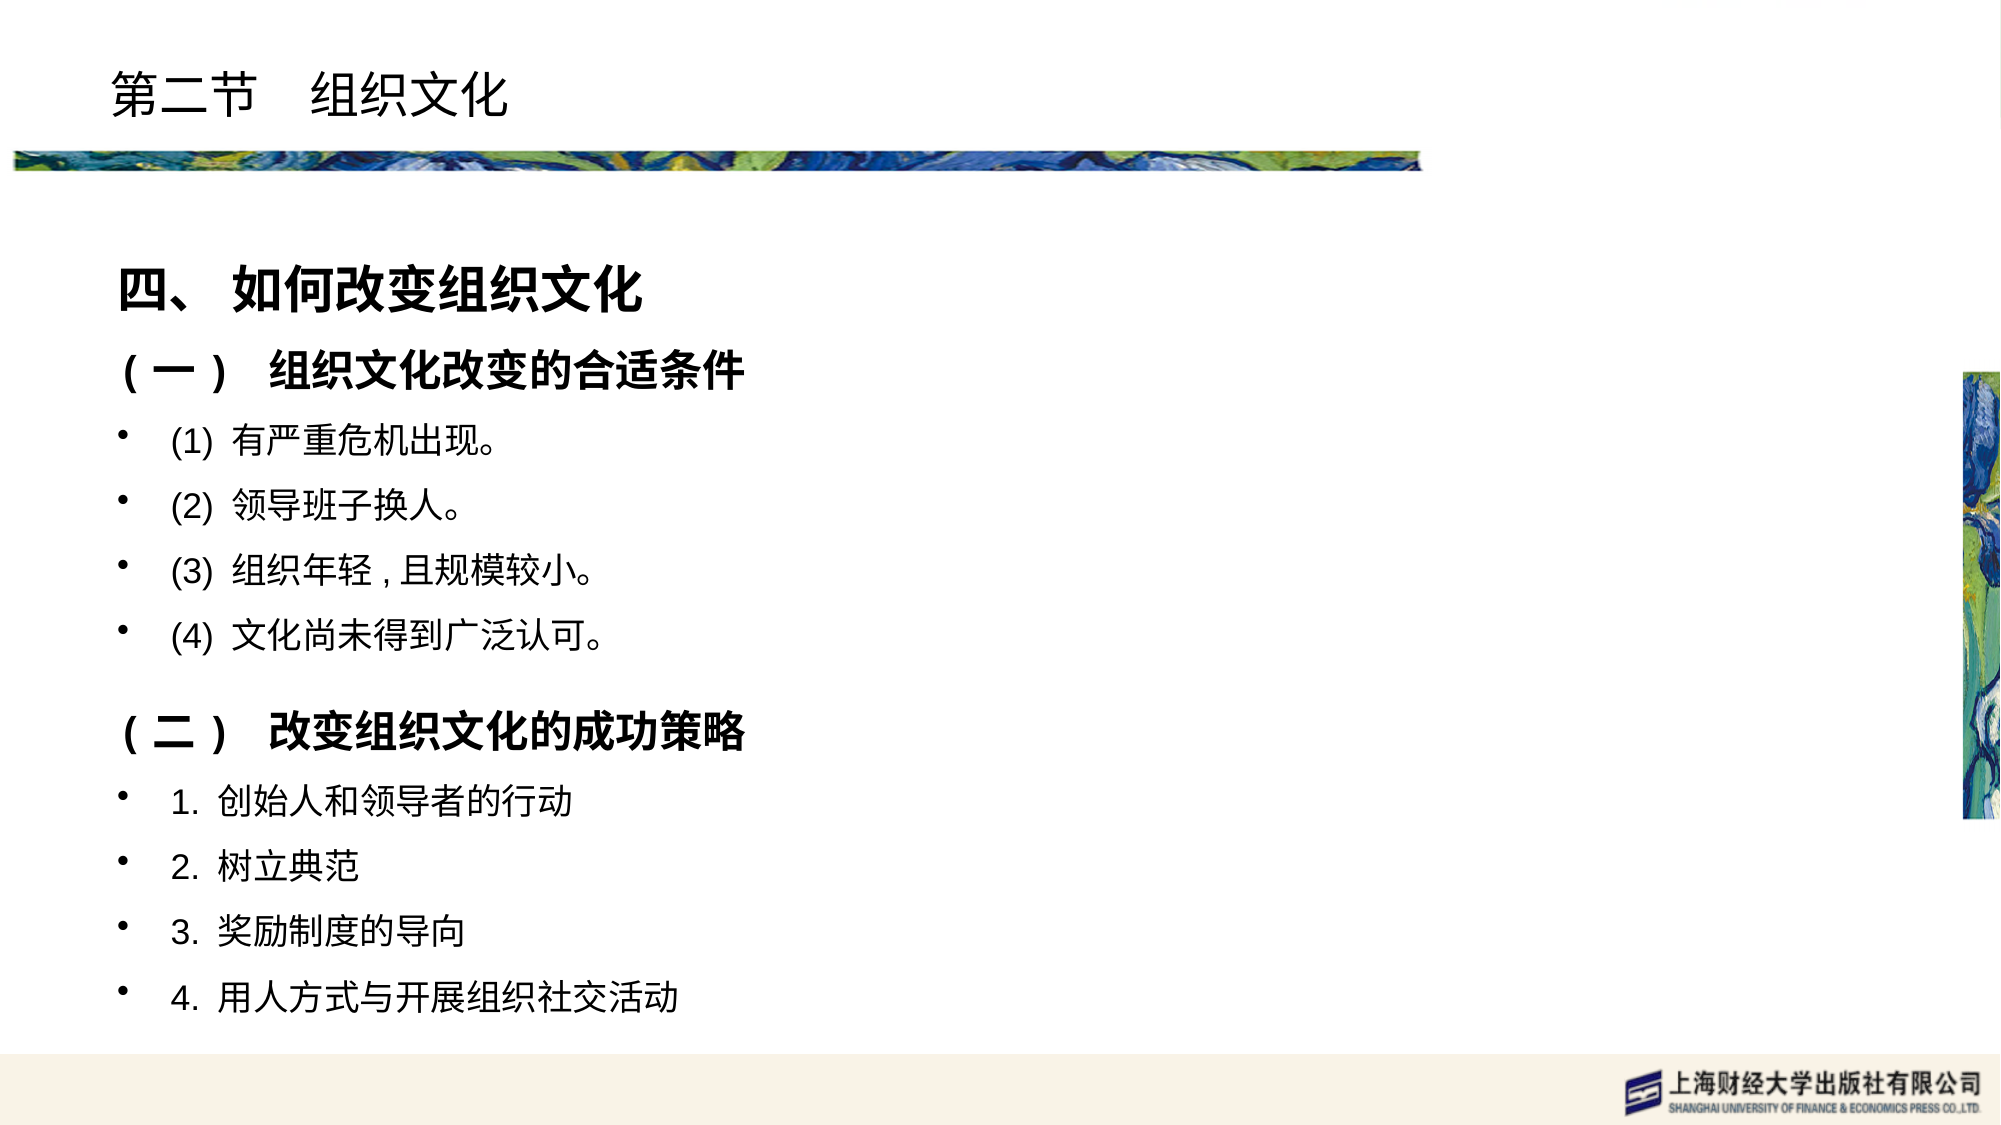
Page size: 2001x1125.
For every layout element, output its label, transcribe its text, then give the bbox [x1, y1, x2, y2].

title 第二节 组织文化 [94, 42, 1451, 146]
list 四、 如何改变组织文化 (一) 组织文化改变的合适条件 (1) 有严重危机出现。 (2) 领导班子换人。 (3) 组织年轻,且规模较小。 (4) 文化尚未得到广泛认可。 (二) 改变组织文化的成功策略 1. 创始人和领导者的行动 2. 树立典范 3. 奖励制度的导向 4. 用人方式与开展组织社交活动 [102, 233, 1898, 1032]
picture [0, 0, 2001, 1125]
